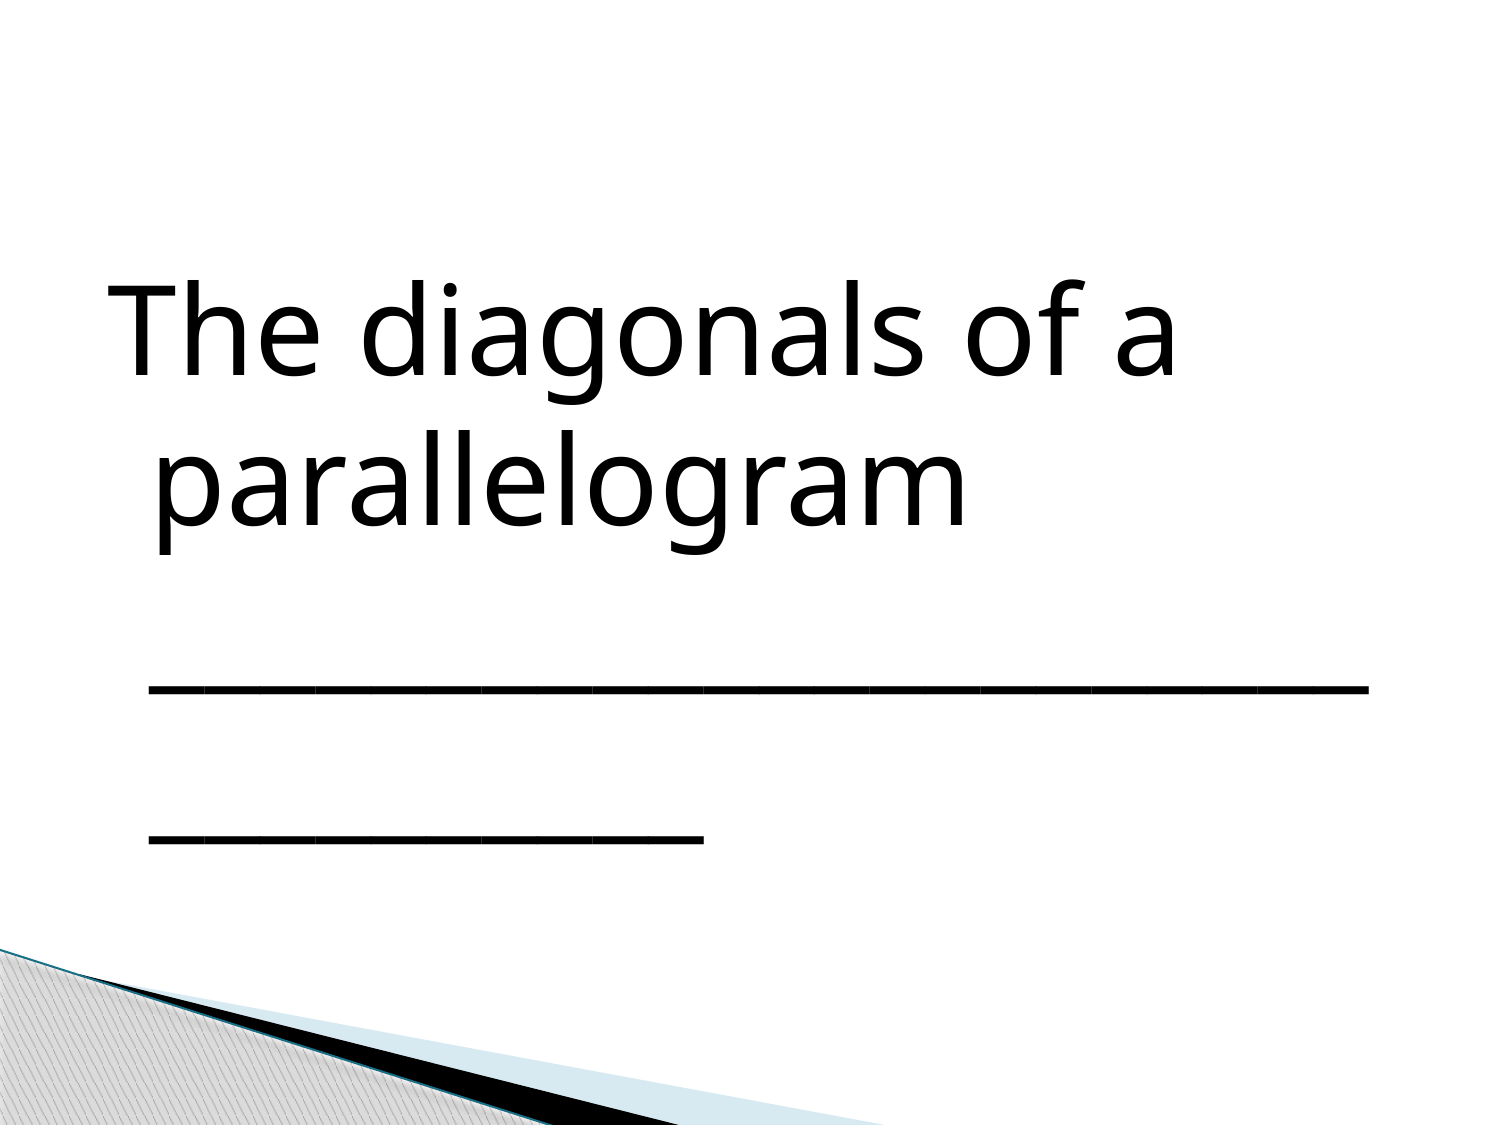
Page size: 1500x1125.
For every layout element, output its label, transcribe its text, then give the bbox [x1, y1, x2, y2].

list The diagonals of a parallelogram ________________________________ [75, 243, 1425, 986]
